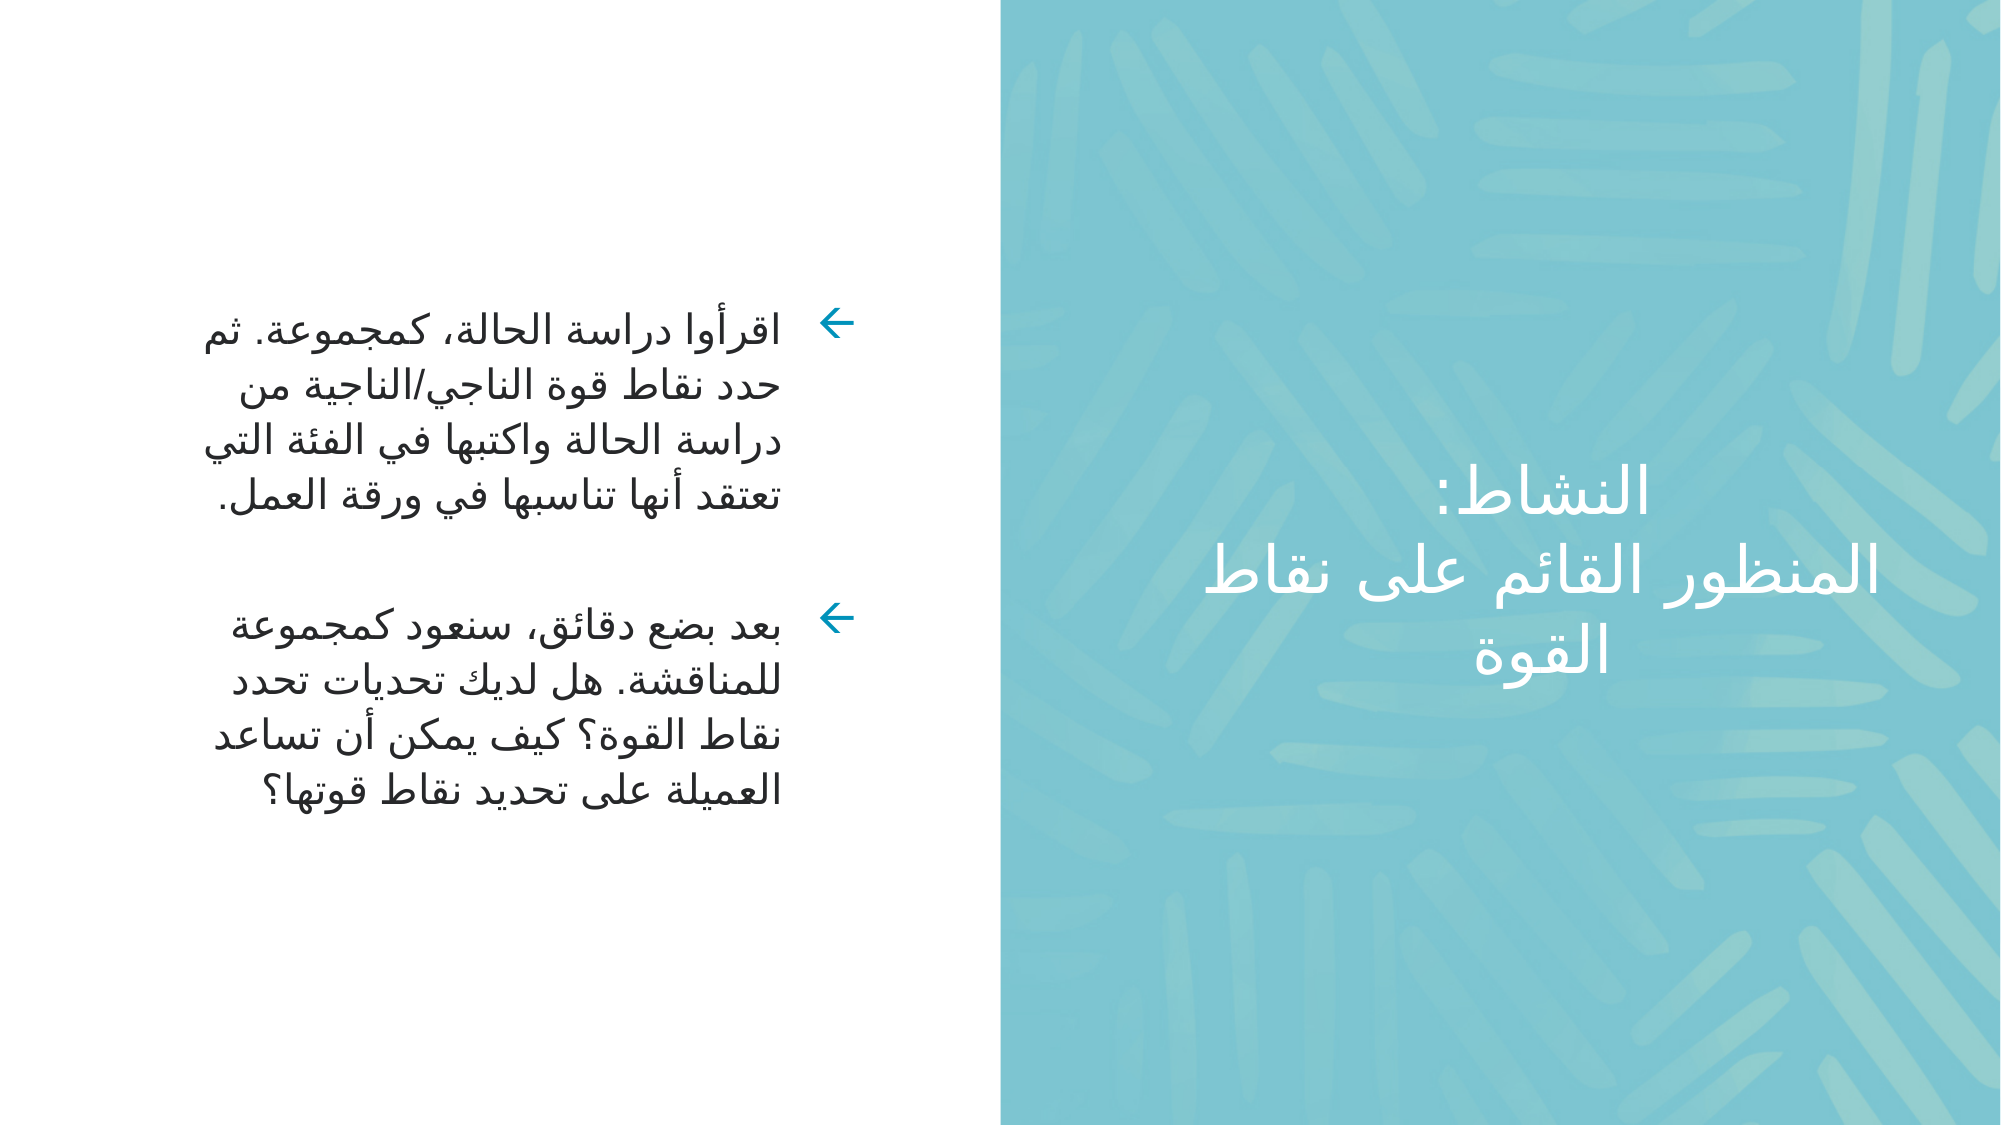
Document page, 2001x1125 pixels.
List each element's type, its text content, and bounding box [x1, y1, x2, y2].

list اقرأوا دراسة الحالة، كمجموعة. ثم حدد نقاط قوة الناجي/الناجية من دراسة الحالة واكتبها في الفئة التي تعتقد أنها تناسبها في ورقة العمل. بعد بضع دقائق، سنعود كمجموعة للمناقشة. هل لديك تحديات تحدد نقاط القوة؟ كيف يمكن أن تساعد العميلة على تحديد نقاط قوتها؟ [130, 140, 866, 971]
picture [0, 0, 2001, 1125]
title النشاط: المنظور القائم على نقاط القوة [1151, 440, 1934, 695]
